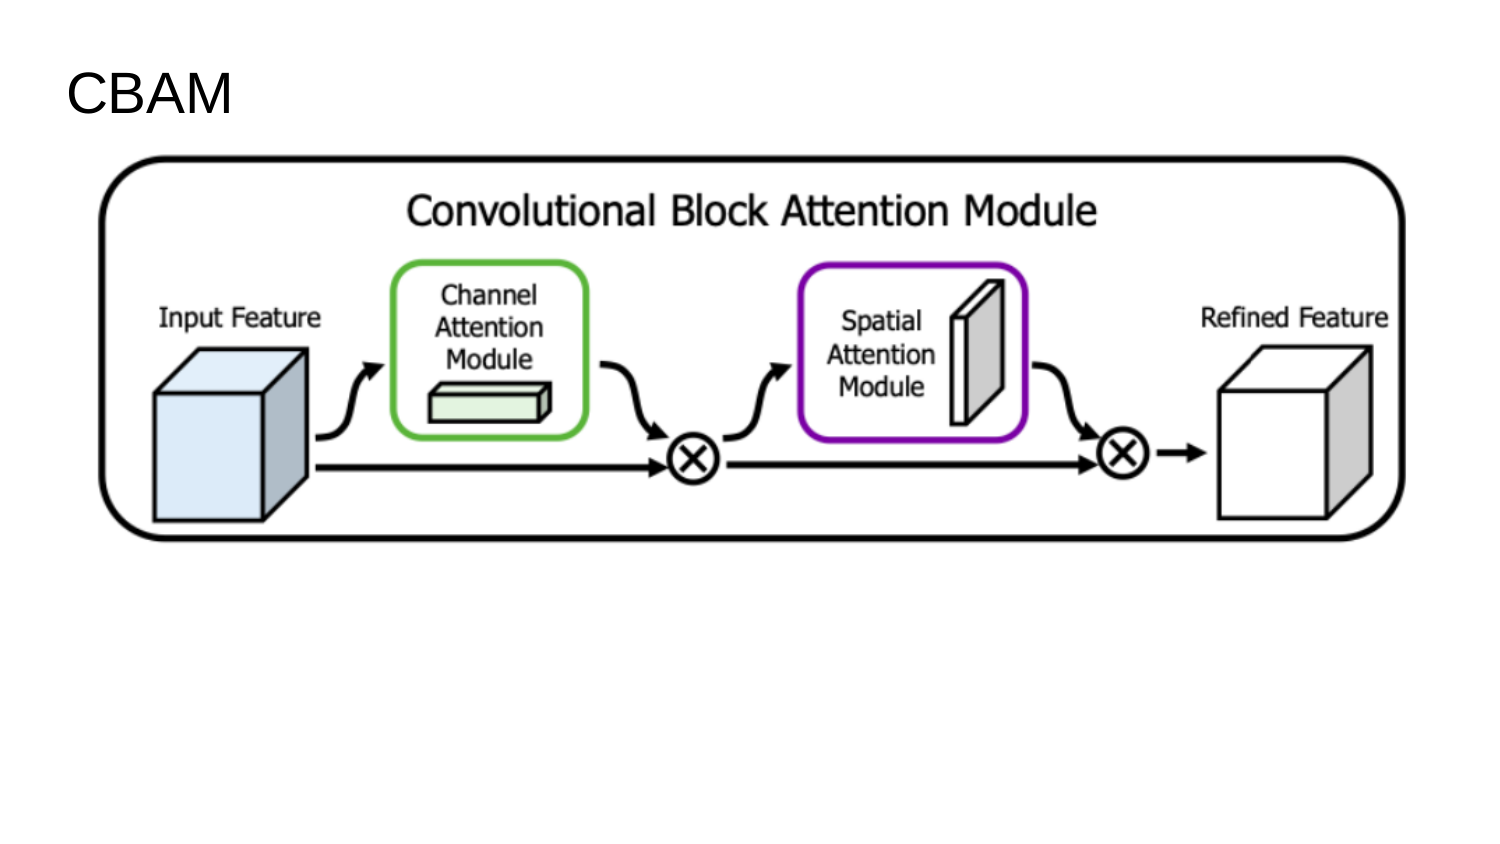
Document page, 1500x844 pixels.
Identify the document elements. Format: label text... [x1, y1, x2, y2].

title CBAM [51, 40, 1449, 135]
picture [80, 153, 1420, 561]
list [51, 189, 1449, 750]
